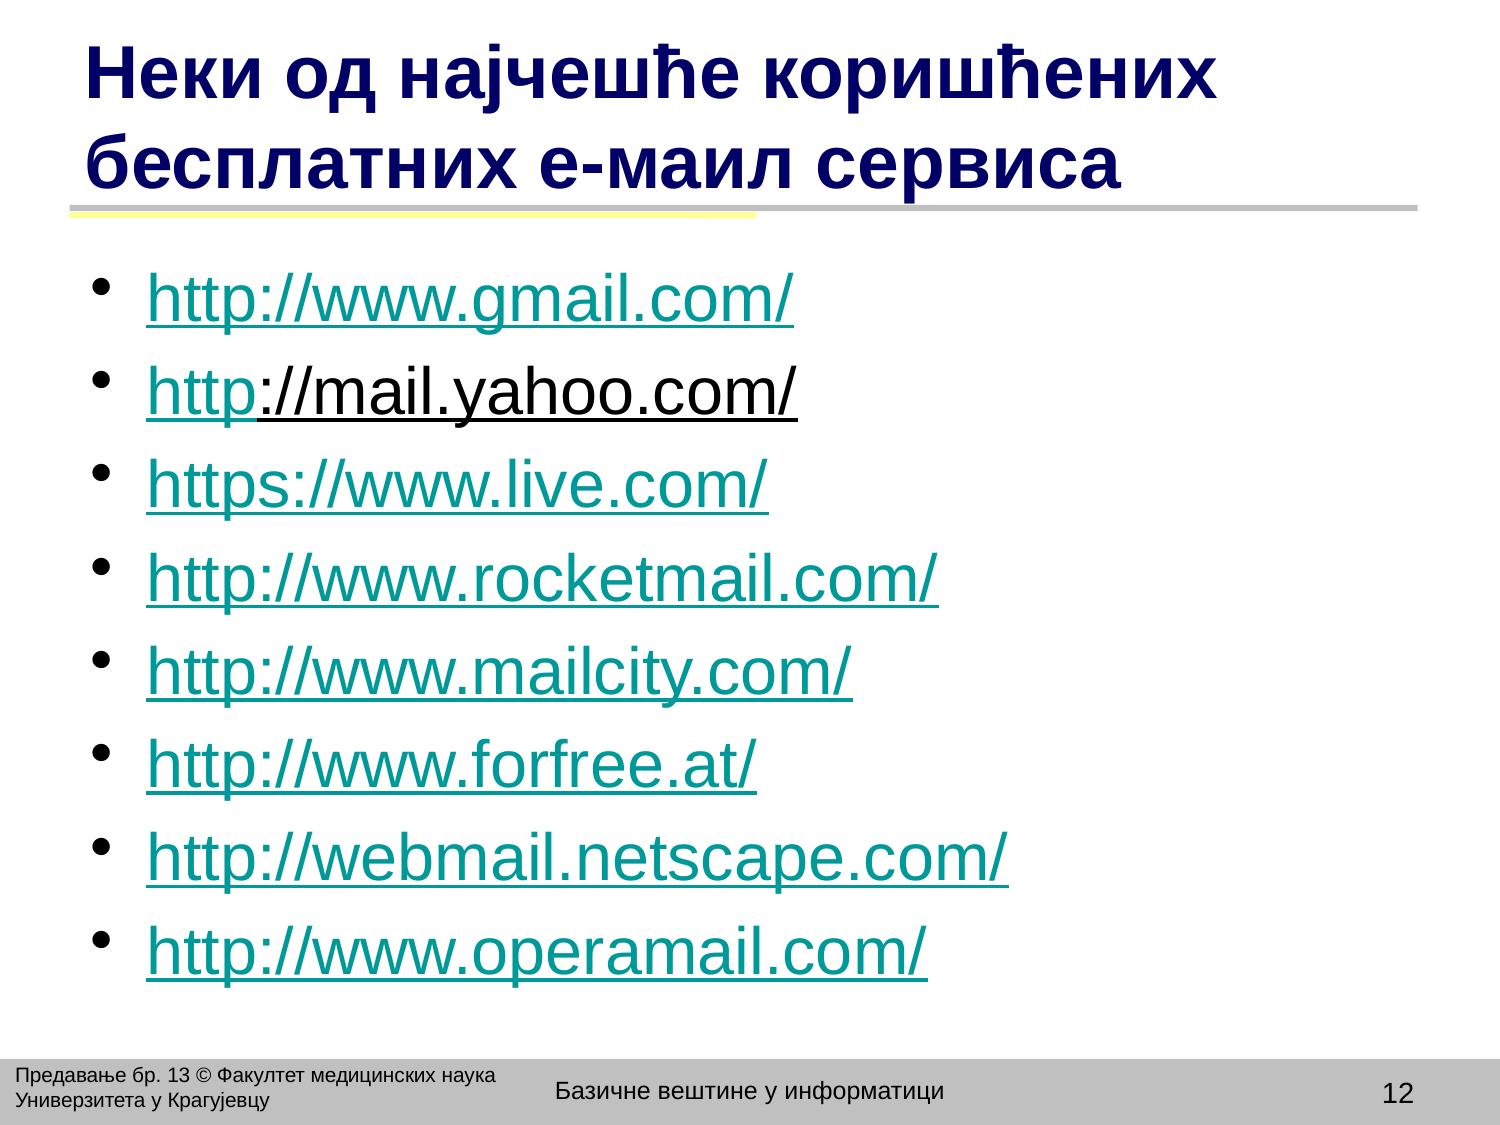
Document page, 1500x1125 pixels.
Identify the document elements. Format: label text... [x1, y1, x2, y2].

title Неки од најчешће коришћених бесплатних е-маил сервиса [69, 19, 1426, 208]
list http://www.gmail.com/ http://mail.yahoo.com/ https://www.live.com/ http://www.rocketmail.com/ http://www.mailcity.com/ http://www.forfree.at/ http://webmail.netscape.com/ http://www.operamail.com/ [74, 246, 1426, 1023]
footer Базичне вештине у информатици [512, 1066, 988, 1125]
slide_number 12 [1079, 1066, 1430, 1125]
slide_number Предавање бр. 13 © Факултет медицинских наука Универзитета у Крагујевцу [0, 1053, 617, 1108]
